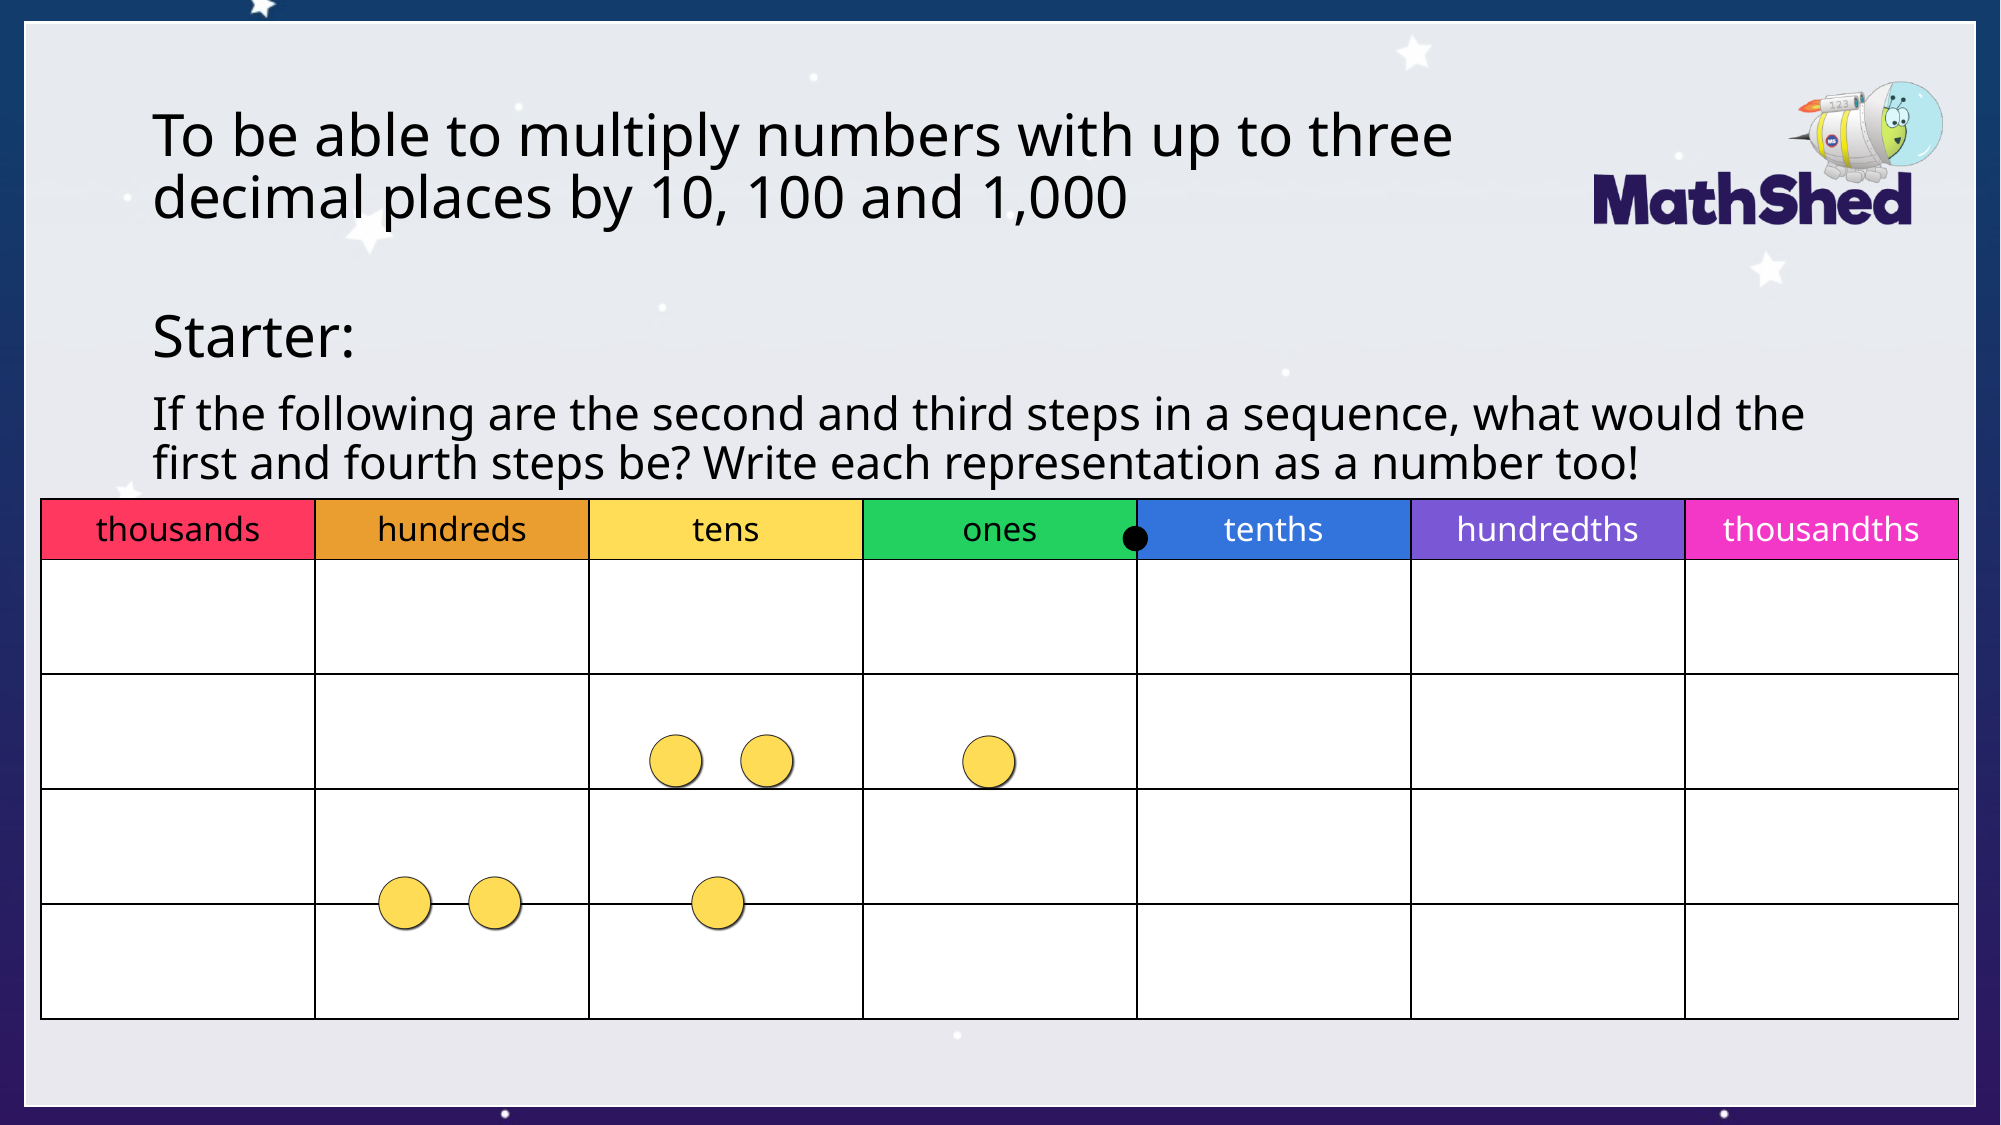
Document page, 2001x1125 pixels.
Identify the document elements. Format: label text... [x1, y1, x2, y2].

table_header hundredths [1412, 500, 1684, 559]
table_cell [316, 675, 588, 788]
table_header tens [590, 500, 862, 559]
table_cell [1412, 675, 1684, 788]
table_cell [42, 560, 314, 673]
table_header ones [864, 500, 1136, 559]
table_cell [316, 560, 588, 673]
table_cell [590, 790, 862, 903]
table_cell [1412, 790, 1684, 903]
table_cell [316, 790, 588, 903]
table_cell [1412, 560, 1684, 673]
table_header thousands [42, 500, 314, 559]
table_cell [864, 560, 1136, 673]
table_cell [42, 905, 314, 1018]
table_cell [316, 905, 588, 1018]
table_cell [590, 560, 862, 673]
text_box [1122, 525, 1148, 552]
table_cell [1686, 790, 1958, 903]
table_cell [590, 905, 862, 1018]
table_header thousandths [1686, 500, 1958, 559]
table_cell [1138, 790, 1410, 903]
table_cell [864, 790, 1136, 903]
table_cell [42, 675, 314, 788]
table_cell [590, 675, 862, 788]
title To be able to multiply numbers with up to three decimal places by 10, 100 and 1,000 [137, 59, 1578, 278]
picture [0, 0, 2001, 1125]
table_cell [1412, 905, 1684, 1018]
table_cell [1686, 905, 1958, 1018]
list Starter: If the following are the second and third steps in a sequence, what would the first and fourth steps be? Write each representation as a number too! [137, 299, 1863, 498]
table_header tenths [1138, 500, 1410, 559]
table_cell [864, 675, 1136, 788]
table_cell [42, 790, 314, 903]
text_box [1496, 387, 1648, 498]
table_cell [1138, 675, 1410, 788]
table_cell [1686, 560, 1958, 673]
table_cell [1138, 905, 1410, 1018]
table_header hundreds [316, 500, 588, 559]
table_cell [1686, 675, 1958, 788]
table_cell [864, 905, 1136, 1018]
table_cell [1138, 560, 1410, 673]
